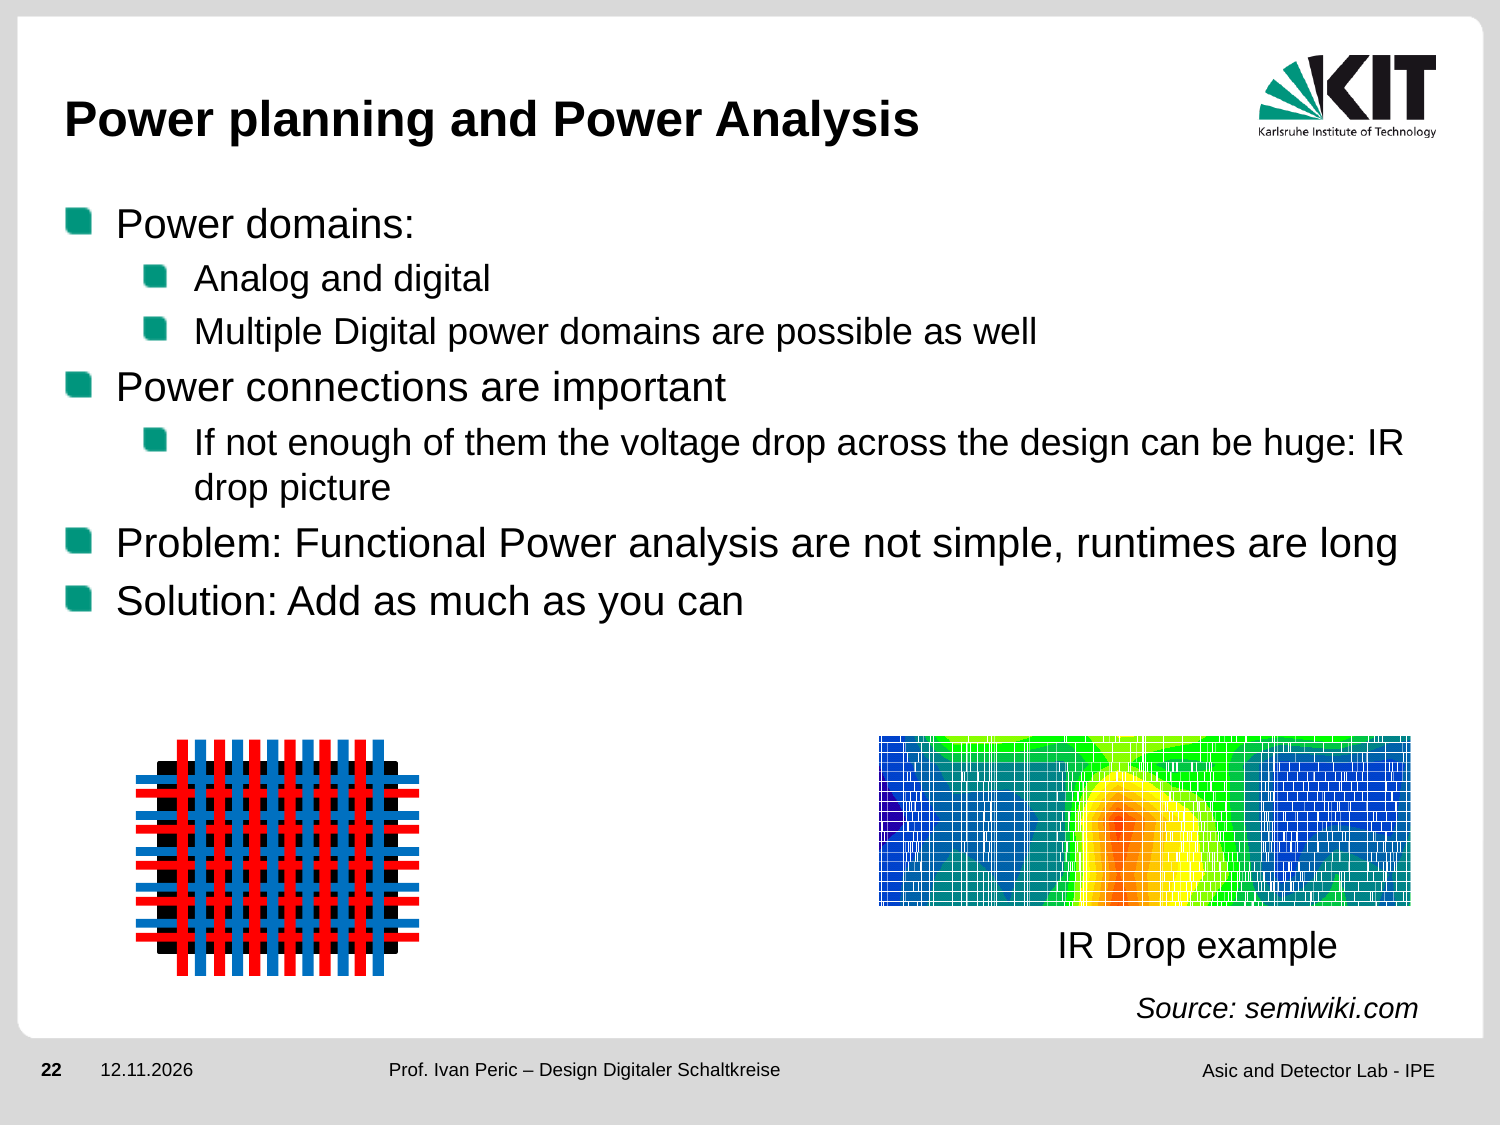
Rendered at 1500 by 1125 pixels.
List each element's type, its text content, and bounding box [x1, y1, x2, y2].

text_box [208, 823, 212, 836]
text_box [300, 738, 316, 978]
text_box [386, 881, 421, 894]
text_box [208, 761, 212, 773]
text_box [134, 895, 175, 908]
text_box [157, 872, 175, 881]
text_box [157, 761, 175, 773]
text_box [157, 836, 175, 845]
text_box [386, 836, 398, 845]
text_box [386, 809, 421, 822]
text_box [386, 773, 421, 786]
text_box [208, 895, 212, 908]
text_box [212, 738, 227, 978]
text_box [265, 738, 280, 978]
text_box [353, 738, 368, 978]
text_box [386, 787, 421, 800]
text_box [208, 787, 212, 800]
list Power domains: Analog and digital Multiple Digital power domains are possible as well Power connections are important If not enough of them the voltage drop across the design can be huge: IR drop picture Problem: Functional Power analysis are not simple, runtimes are long Solution: Add as much as you can [64, 196, 1436, 1000]
text_box [134, 809, 175, 822]
text_box [386, 908, 398, 917]
text_box [386, 845, 421, 858]
text_box [157, 944, 175, 954]
text_box [134, 823, 175, 836]
text_box [386, 800, 398, 809]
text_box [247, 738, 262, 978]
text_box [134, 787, 175, 800]
text_box [208, 773, 212, 786]
text_box [208, 845, 212, 858]
text_box [175, 738, 190, 978]
text_box [134, 859, 175, 872]
text_box [208, 931, 212, 944]
text_box [386, 944, 398, 954]
text_box [386, 859, 421, 872]
text_box [134, 931, 175, 944]
text_box [386, 895, 421, 908]
text_box IR Drop example [1042, 914, 1354, 974]
text_box [317, 738, 333, 978]
text_box [208, 917, 212, 930]
text_box [386, 761, 398, 773]
text_box [134, 917, 175, 930]
text_box [134, 881, 175, 894]
text_box [386, 931, 421, 944]
text_box [335, 738, 351, 978]
text_box [386, 872, 398, 881]
text_box [371, 738, 386, 978]
text_box [134, 773, 175, 786]
text_box [230, 738, 245, 978]
picture [0, 0, 1500, 1125]
text_box [193, 738, 208, 978]
text_box [386, 917, 421, 930]
text_box Source: semiwiki.com [1121, 981, 1435, 1032]
text_box [208, 809, 212, 822]
text_box [386, 823, 421, 836]
text_box [208, 859, 212, 872]
text_box [282, 738, 298, 978]
text_box [157, 800, 175, 809]
text_box [208, 944, 212, 954]
text_box [208, 881, 212, 894]
text_box [134, 845, 175, 858]
title Power planning and Power Analysis [64, 54, 1198, 147]
text_box [157, 908, 175, 917]
